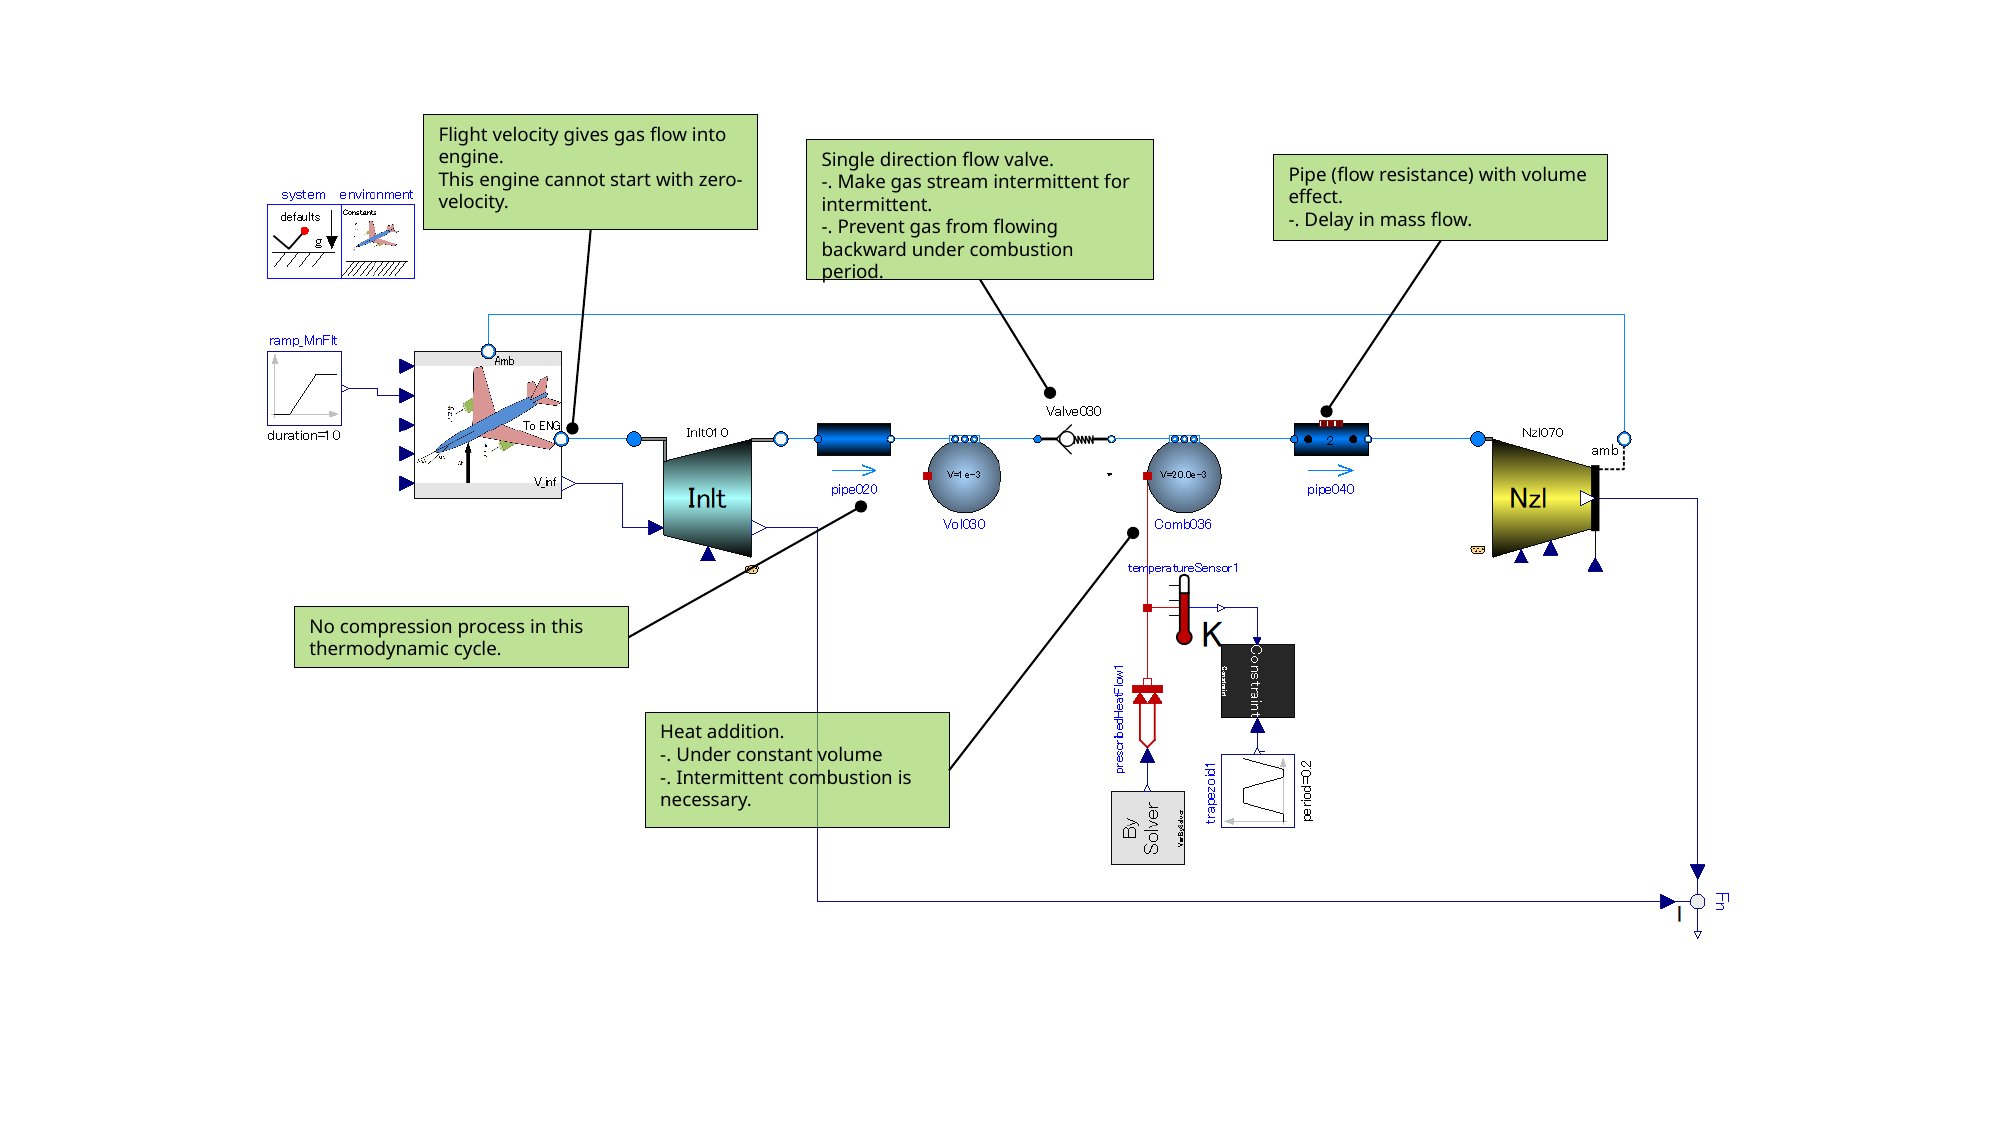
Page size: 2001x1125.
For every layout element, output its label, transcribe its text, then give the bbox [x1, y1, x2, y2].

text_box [979, 279, 1050, 393]
text_box Flight velocity gives gas flow into engine. This engine cannot start with zero-velocity. [423, 114, 758, 168]
picture [249, 168, 1751, 957]
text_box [572, 229, 591, 429]
text_box Pipe (flow resistance) with volume effect. -. Delay in mass flow. [1273, 154, 1608, 168]
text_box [949, 532, 1134, 771]
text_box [1326, 240, 1441, 412]
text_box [628, 506, 861, 638]
text_box Single direction flow valve. -. Make gas stream intermittent for intermittent. -. Prevent gas from flowing backward under combustion period. [806, 139, 1154, 168]
